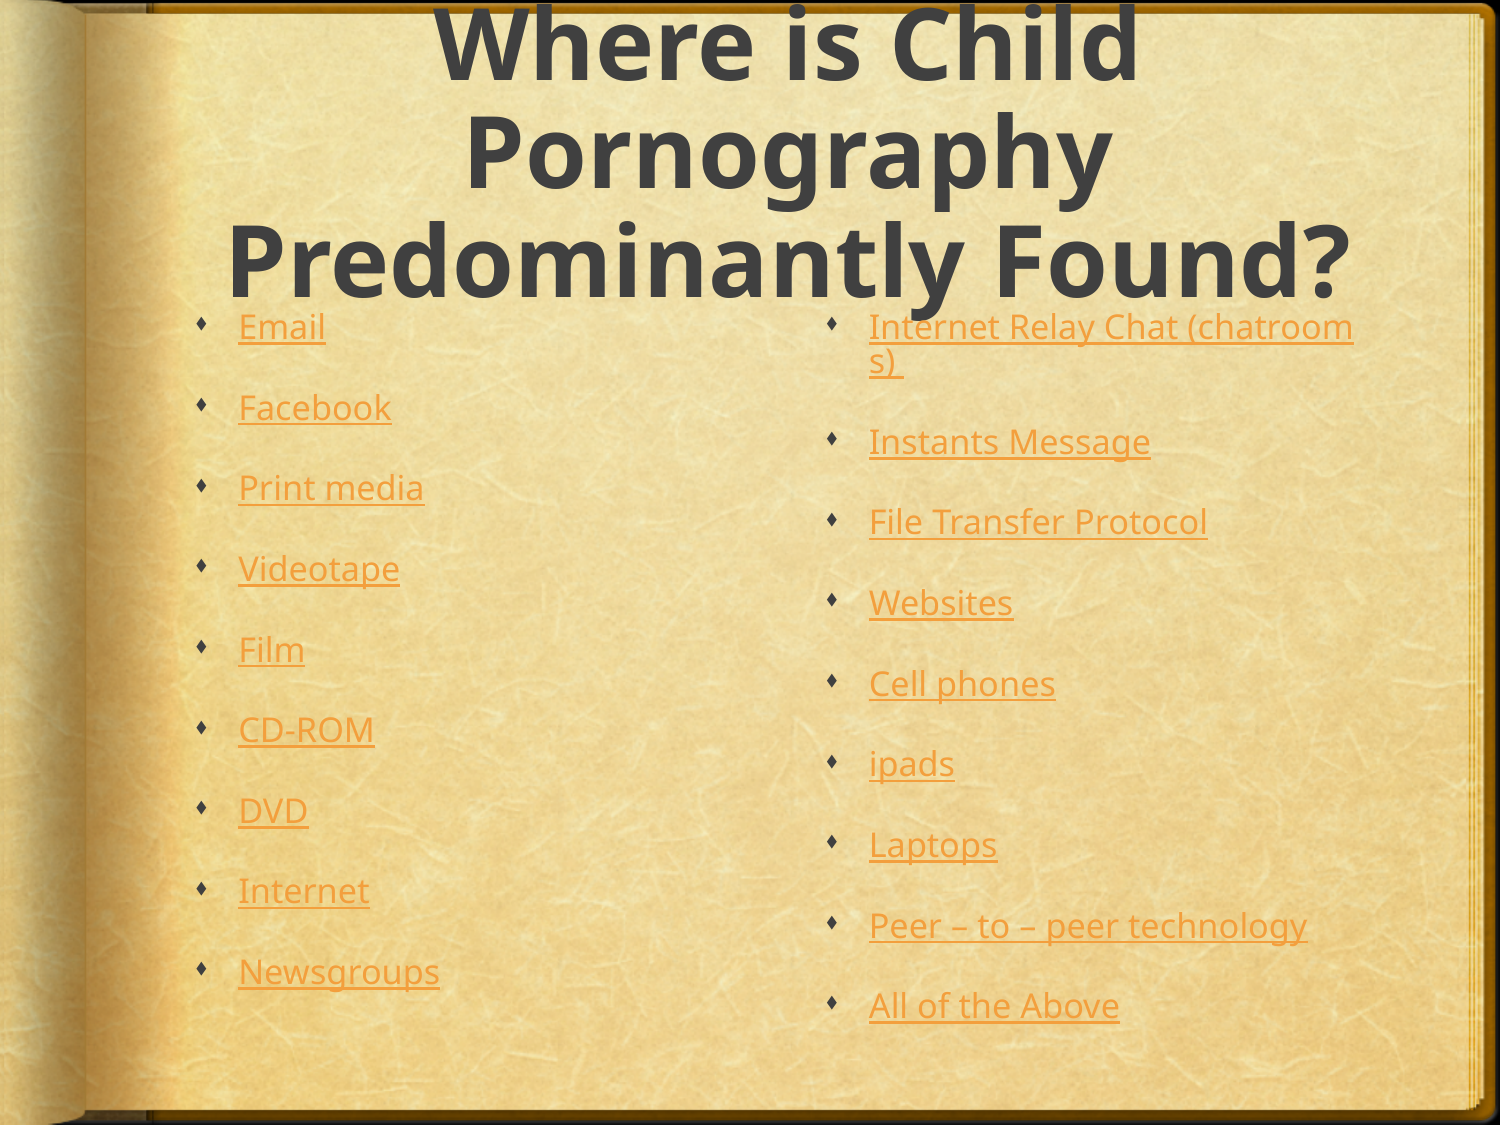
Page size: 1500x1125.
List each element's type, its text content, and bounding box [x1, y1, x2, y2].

picture [0, 0, 1500, 1125]
title Where is Child Pornography Predominantly Found? [125, 45, 1452, 265]
list Email Facebook Print media Videotape Film CD-ROM DVD Internet Newsgroups [178, 297, 742, 1005]
list Internet Relay Chat (chatrooms) Instants Message File Transfer Protocol Websites Cell phones ipads Laptops Peer – to – peer technology All of the Above [809, 297, 1372, 1005]
